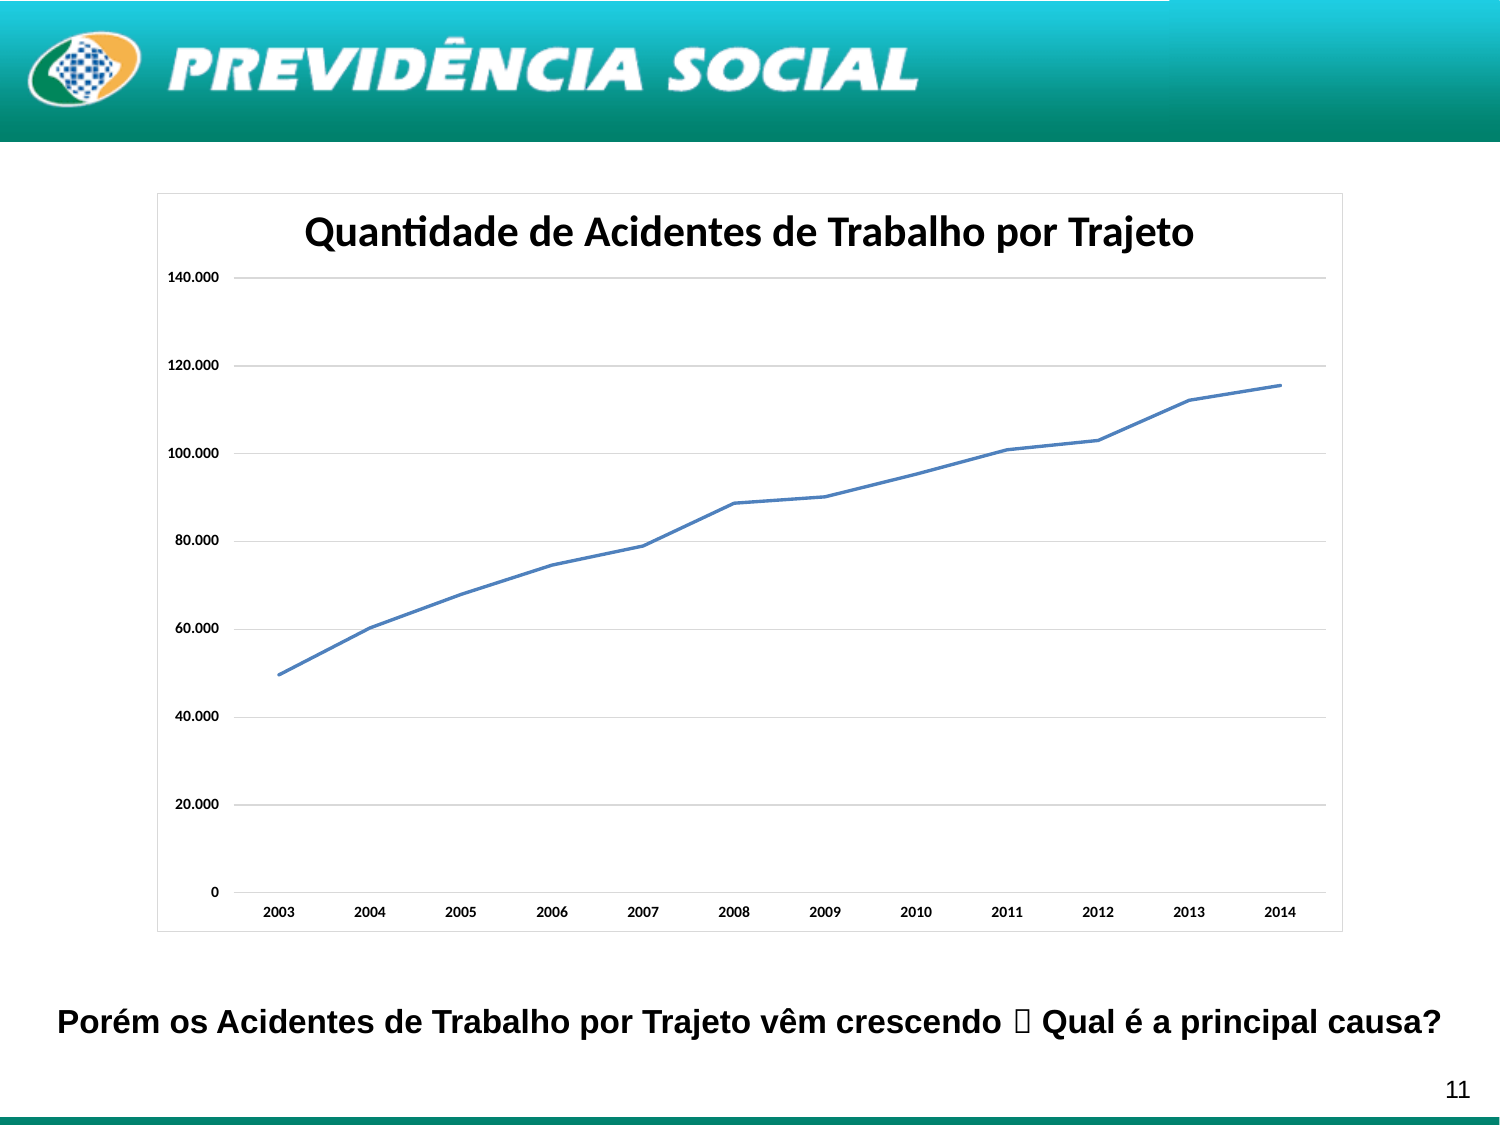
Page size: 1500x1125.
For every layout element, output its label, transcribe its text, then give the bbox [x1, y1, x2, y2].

text_box Porém os Acidentes de Trabalho por Trajeto vêm crescendo  Qual é a principal causa? [0, 942, 1500, 1097]
picture [156, 192, 1344, 933]
picture [0, 1117, 1500, 1125]
picture [0, 0, 1500, 142]
